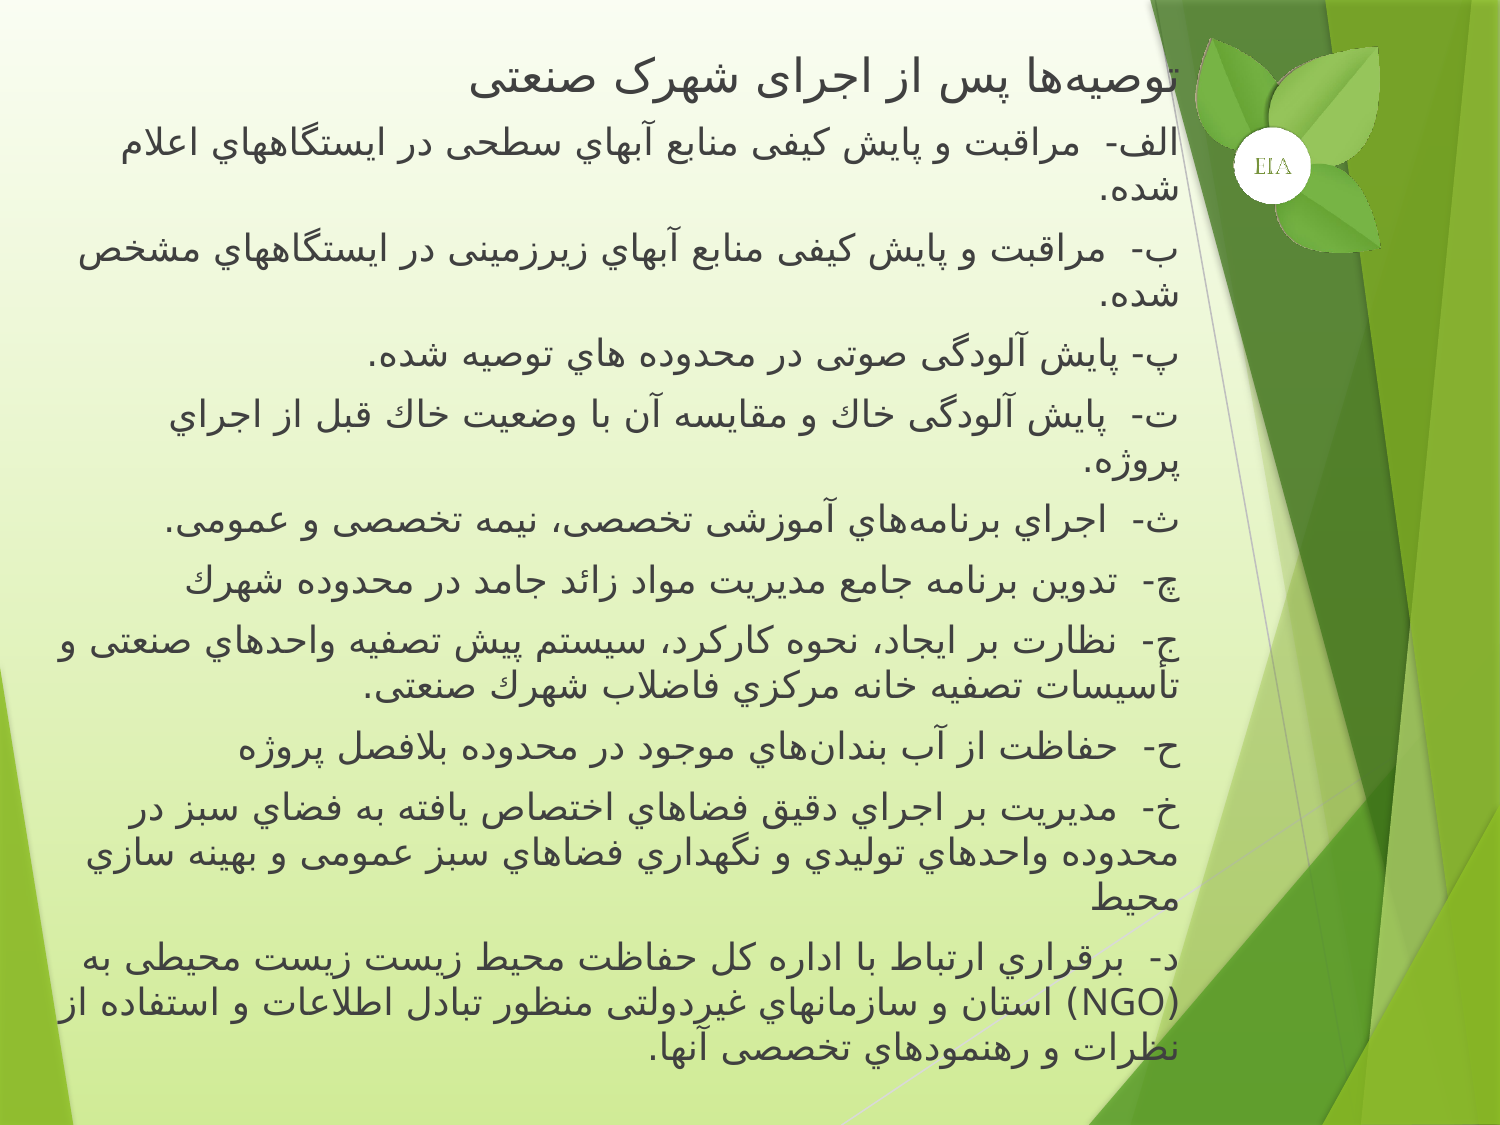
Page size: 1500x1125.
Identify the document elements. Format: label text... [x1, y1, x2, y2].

list توصیه‌ها پس از اجرای شهرک صنعتی الف- مراقبت و پایش کیفی منابع آبهاي سطحی در ایستگاههاي اعلام شده. ب- مراقبت و پایش کیفی منابع آبهاي زیرزمینی در ایستگاههاي مشخص شده. پ- پایش آلودگی صوتی در محدوده هاي توصیه شده. ت- پایش آلودگی خاك و مقایسه آن با وضعیت خاك قبل از اجراي پروژه. ث- اجراي برنامه‌هاي آموزشی تخصصی، نیمه تخصصی و عمومی. چ- تدوین برنامه جامع مدیریت مواد زائد جامد در محدوده شهرك ج- نظارت بر ایجاد، نحوه کارکرد، سیستم پیش تصفیه واحدهاي صنعتی و تأسیسات تصفیه خانه مرکزي فاضلاب شهرك صنعتی. ح- حفاظت از آب بندان‌هاي موجود در محدوده بلافصل پروژه خ- مدیریت بر اجراي دقیق فضاهاي اختصاص یافته به فضاي سبز در محدوده واحدهاي تولیدي و نگهداري فضاهاي سبز عمومی و بهینه سازي محیط د- برقراري ارتباط با اداره کل حفاظت محیط زیست زیست محیطی به (NGO) استان و سازمانهاي غیردولتی منظور تبادل اطلاعات و استفاده از نظرات و رهنمودهاي تخصصی آنها. [42, 38, 1196, 1077]
picture [1194, 38, 1381, 253]
